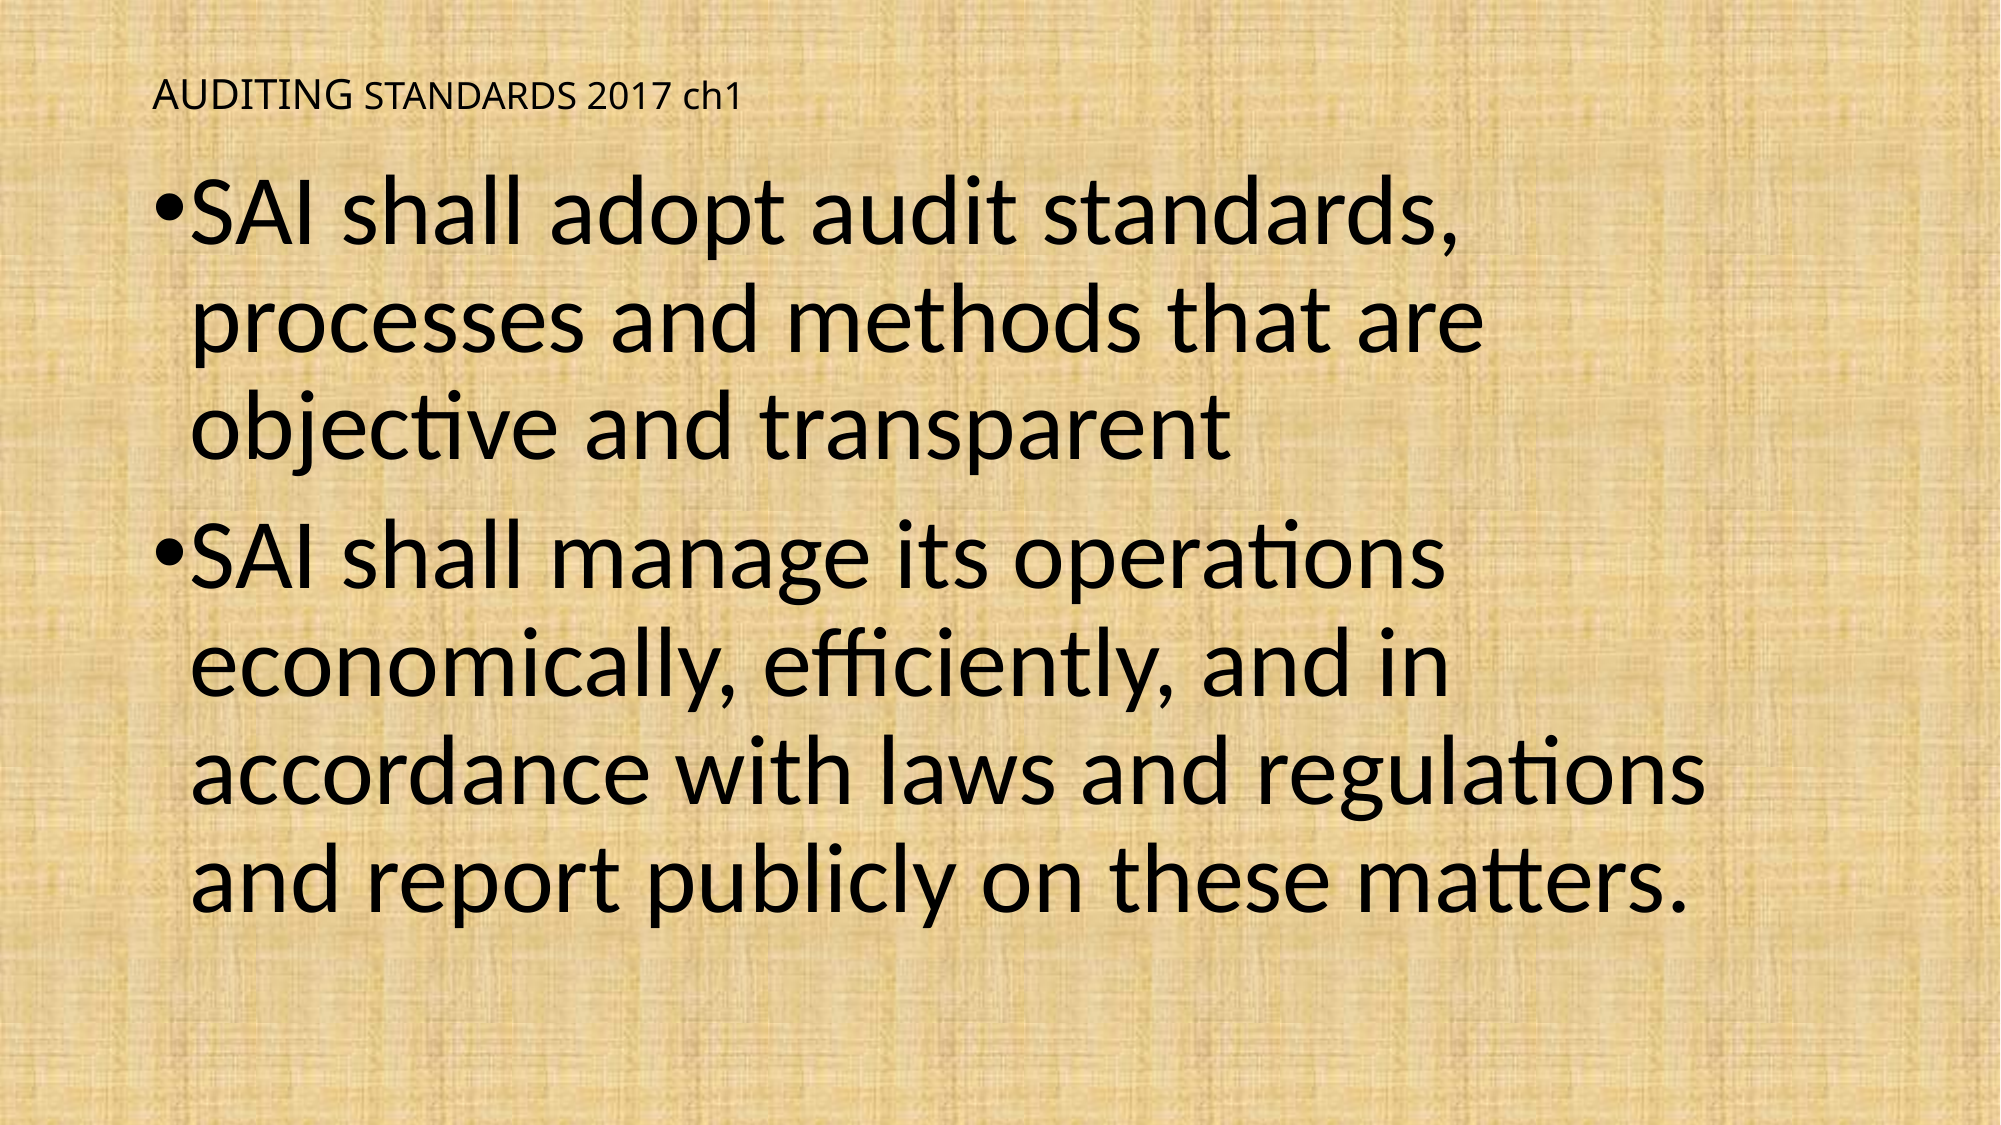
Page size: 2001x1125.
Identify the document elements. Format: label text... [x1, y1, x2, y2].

title AUDITING STANDARDS 2017 ch1 [137, 42, 1863, 150]
picture [0, 0, 2001, 1125]
list SAI shall adopt audit standards, processes and methods that are objective and transparent SAI shall manage its operations economically, efficiently, and in accordance with laws and regulations and report publicly on these matters. [137, 150, 1863, 1014]
